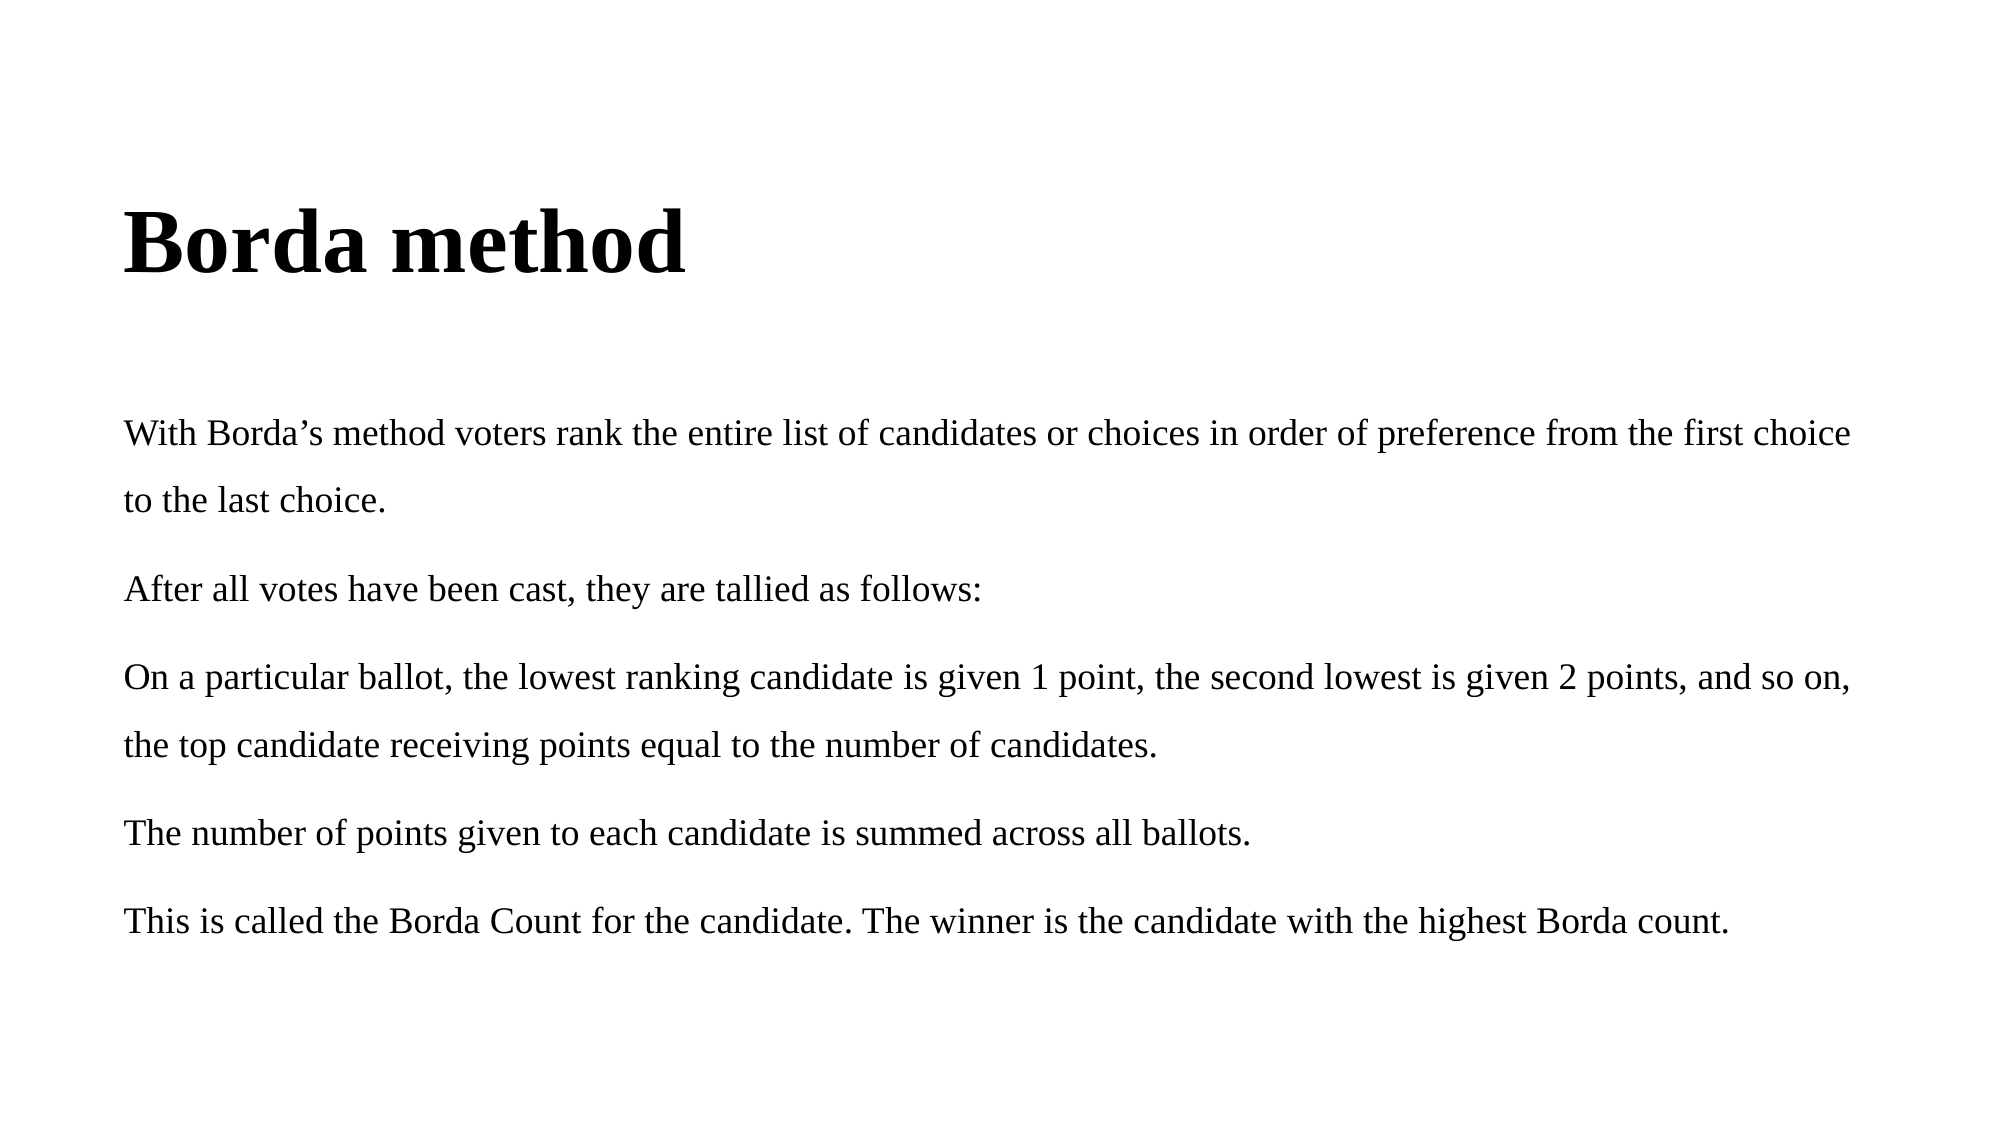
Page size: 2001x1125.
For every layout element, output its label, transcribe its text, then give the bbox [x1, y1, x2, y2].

list With Borda’s method voters rank the entire list of candidates or choices in order of preference from the first choice to the last choice. After all votes have been cast, they are tallied as follows: On a particular ballot, the lowest ranking candidate is given 1 point, the second lowest is given 2 points, and so on, the top candidate receiving points equal to the number of candidates. The number of points given to each candidate is summed across all ballots. This is called the Borda Count for the candidate. The winner is the candidate with the highest Borda count. [108, 377, 1894, 964]
title Borda method [108, 158, 1476, 327]
